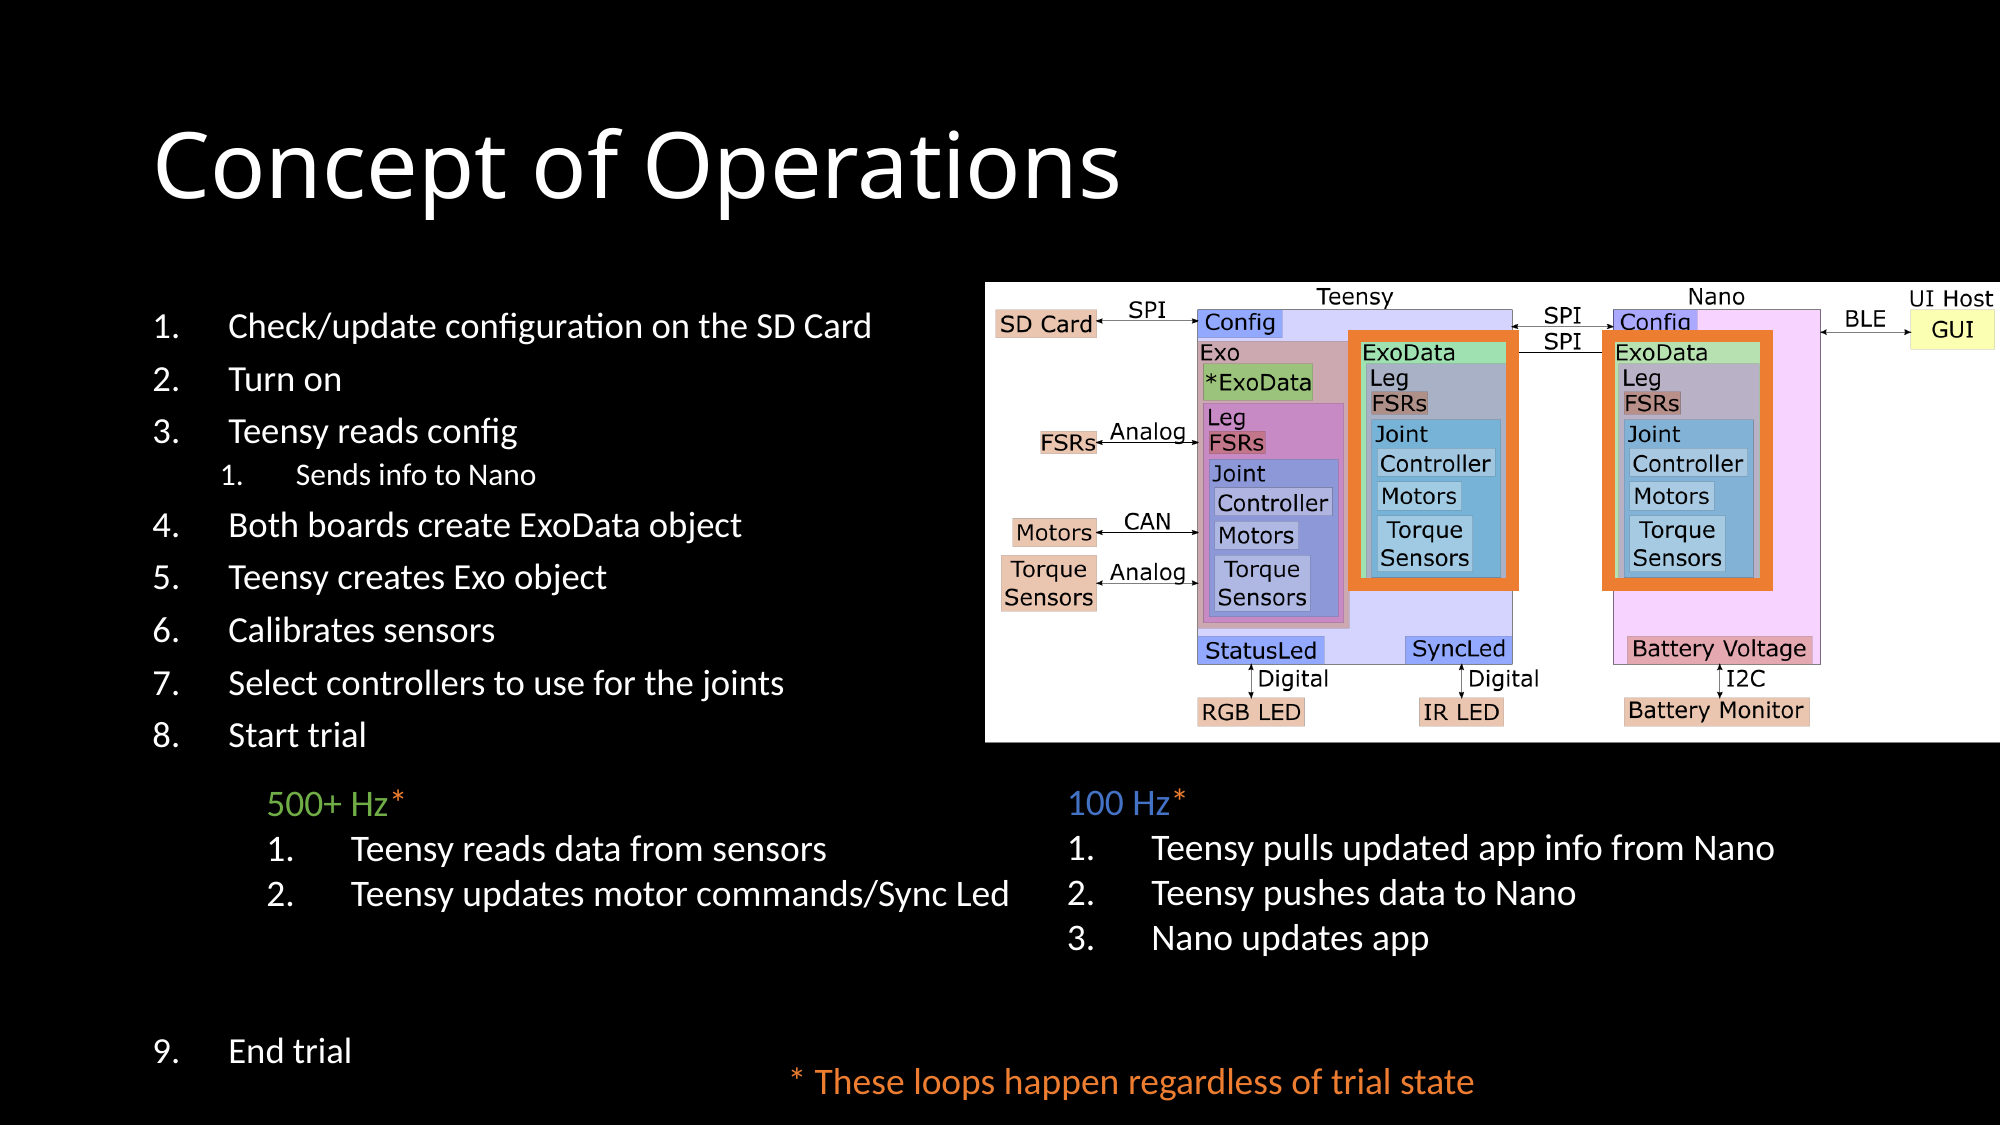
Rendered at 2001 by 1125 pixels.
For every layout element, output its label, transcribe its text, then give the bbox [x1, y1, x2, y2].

title Concept of Operations [137, 59, 1863, 278]
text_box 100 Hz* Teensy pulls updated app info from Nano Teensy pushes data to Nano Nano updates app [977, 770, 1791, 1011]
picture [983, 281, 2000, 743]
text_box 500+ Hz* Teensy reads data from sensors Teensy updates motor commands/Sync Led [176, 771, 1026, 967]
list Check/update configuration on the SD Card Turn on Teensy reads config Sends info to Nano Both boards create ExoData object Teensy creates Exo object Calibrates sensors Select controllers to use for the joints Start trial End trial [137, 299, 1863, 1081]
text_box * These loops happen regardless of trial state [772, 1049, 1491, 1110]
